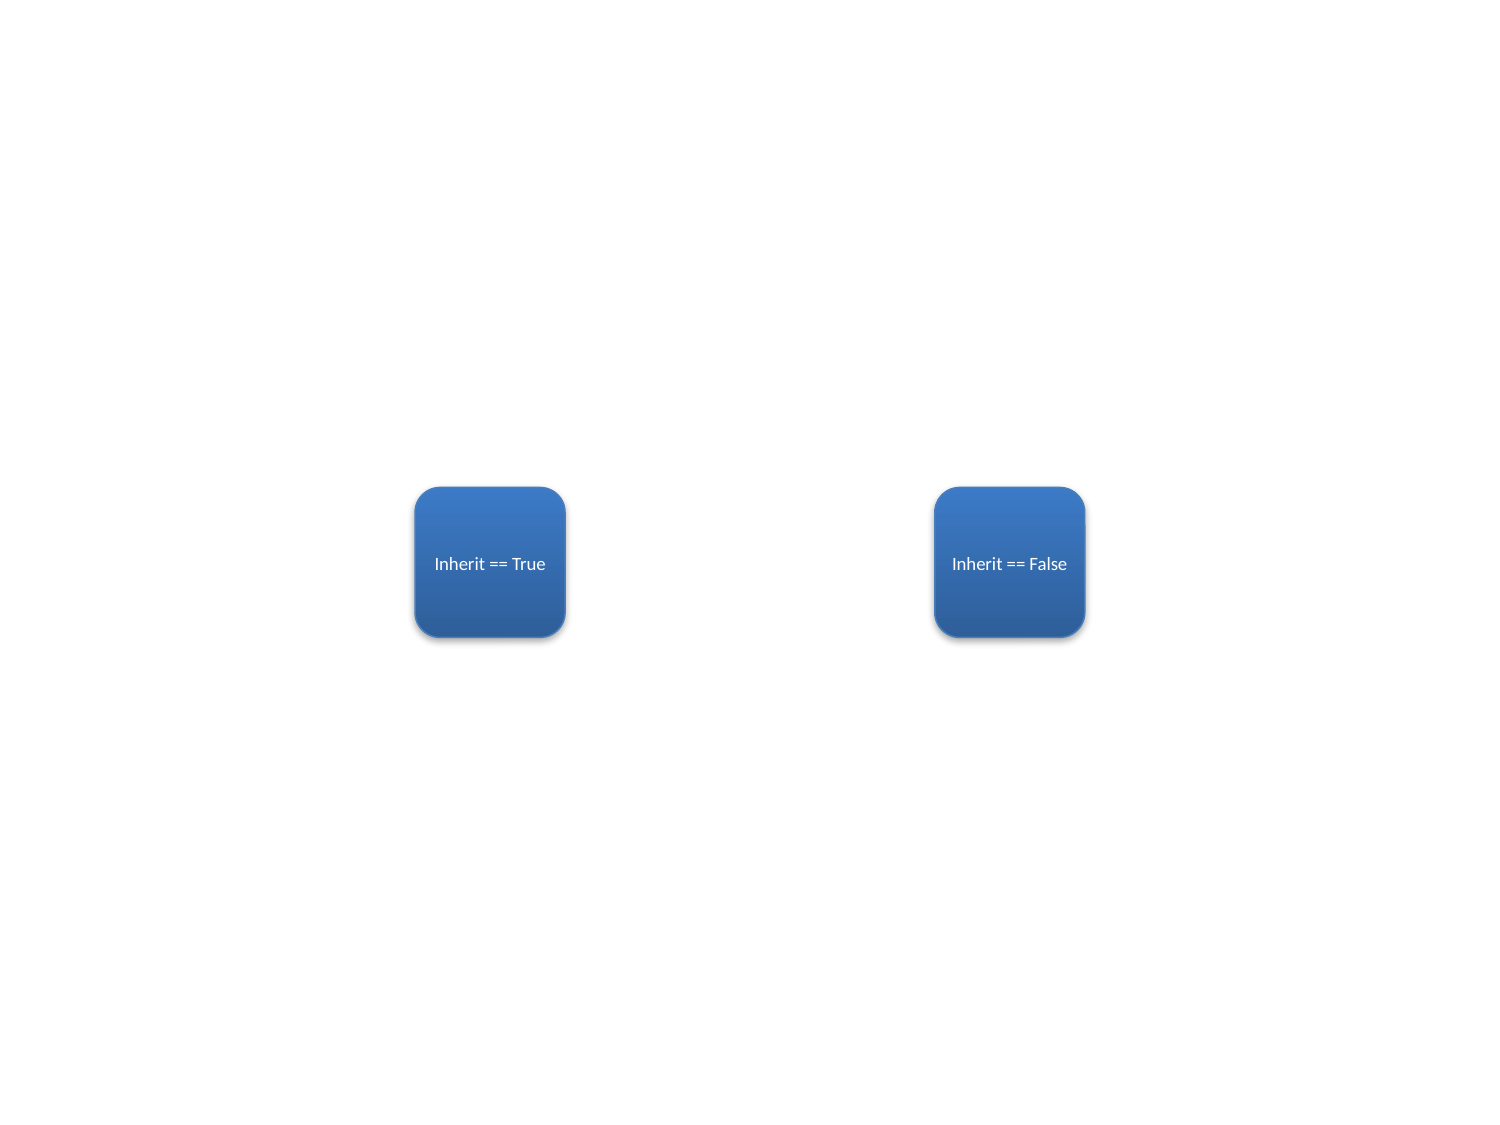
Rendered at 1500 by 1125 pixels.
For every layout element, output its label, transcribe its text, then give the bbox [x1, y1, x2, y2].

text_box Inherit == False [934, 486, 1086, 639]
text_box Inherit == True [414, 486, 566, 639]
